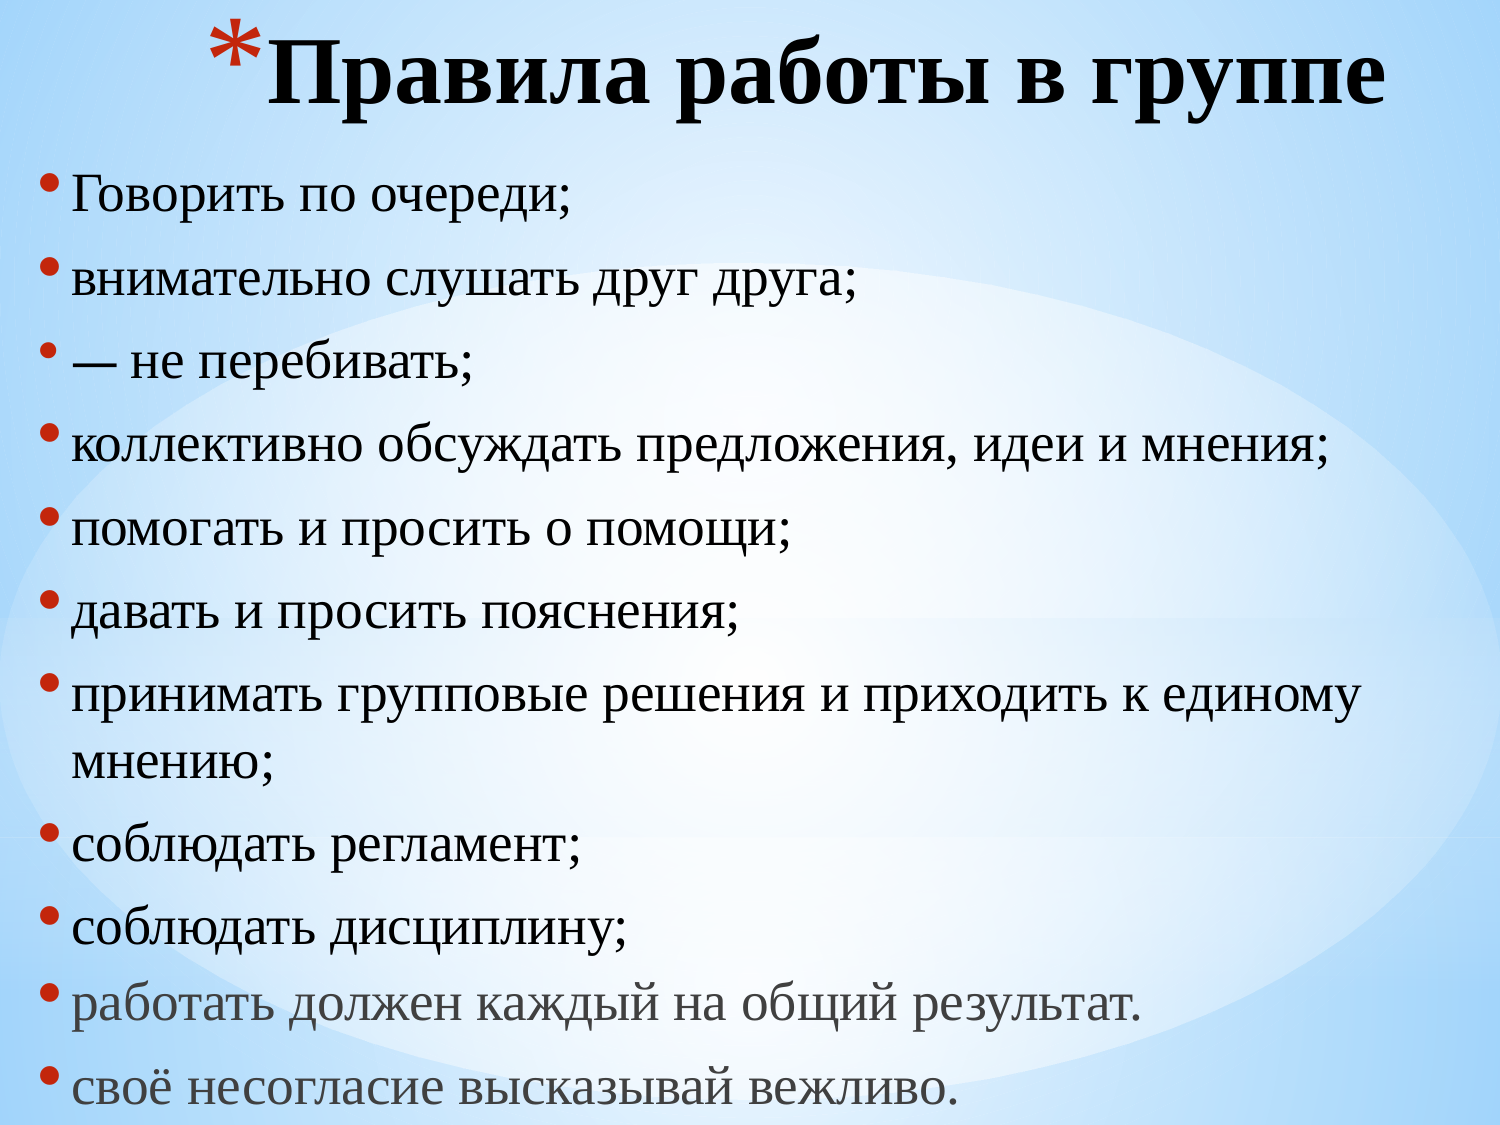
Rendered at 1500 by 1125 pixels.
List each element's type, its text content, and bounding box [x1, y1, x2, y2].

list Говорить по очереди; внимательно слушать друг друга; — не перебивать; коллективно обсуждать предложения, идеи и мнения; помогать и просить о помощи; давать и просить пояснения; принимать групповые решения и приходить к единому мнению; соблюдать регламент; соблюдать дисциплину; работать должен каждый на общий результат. своё несогласие высказывай вежливо. [17, 149, 1477, 1125]
title Правила работы в группе [53, 0, 1404, 149]
